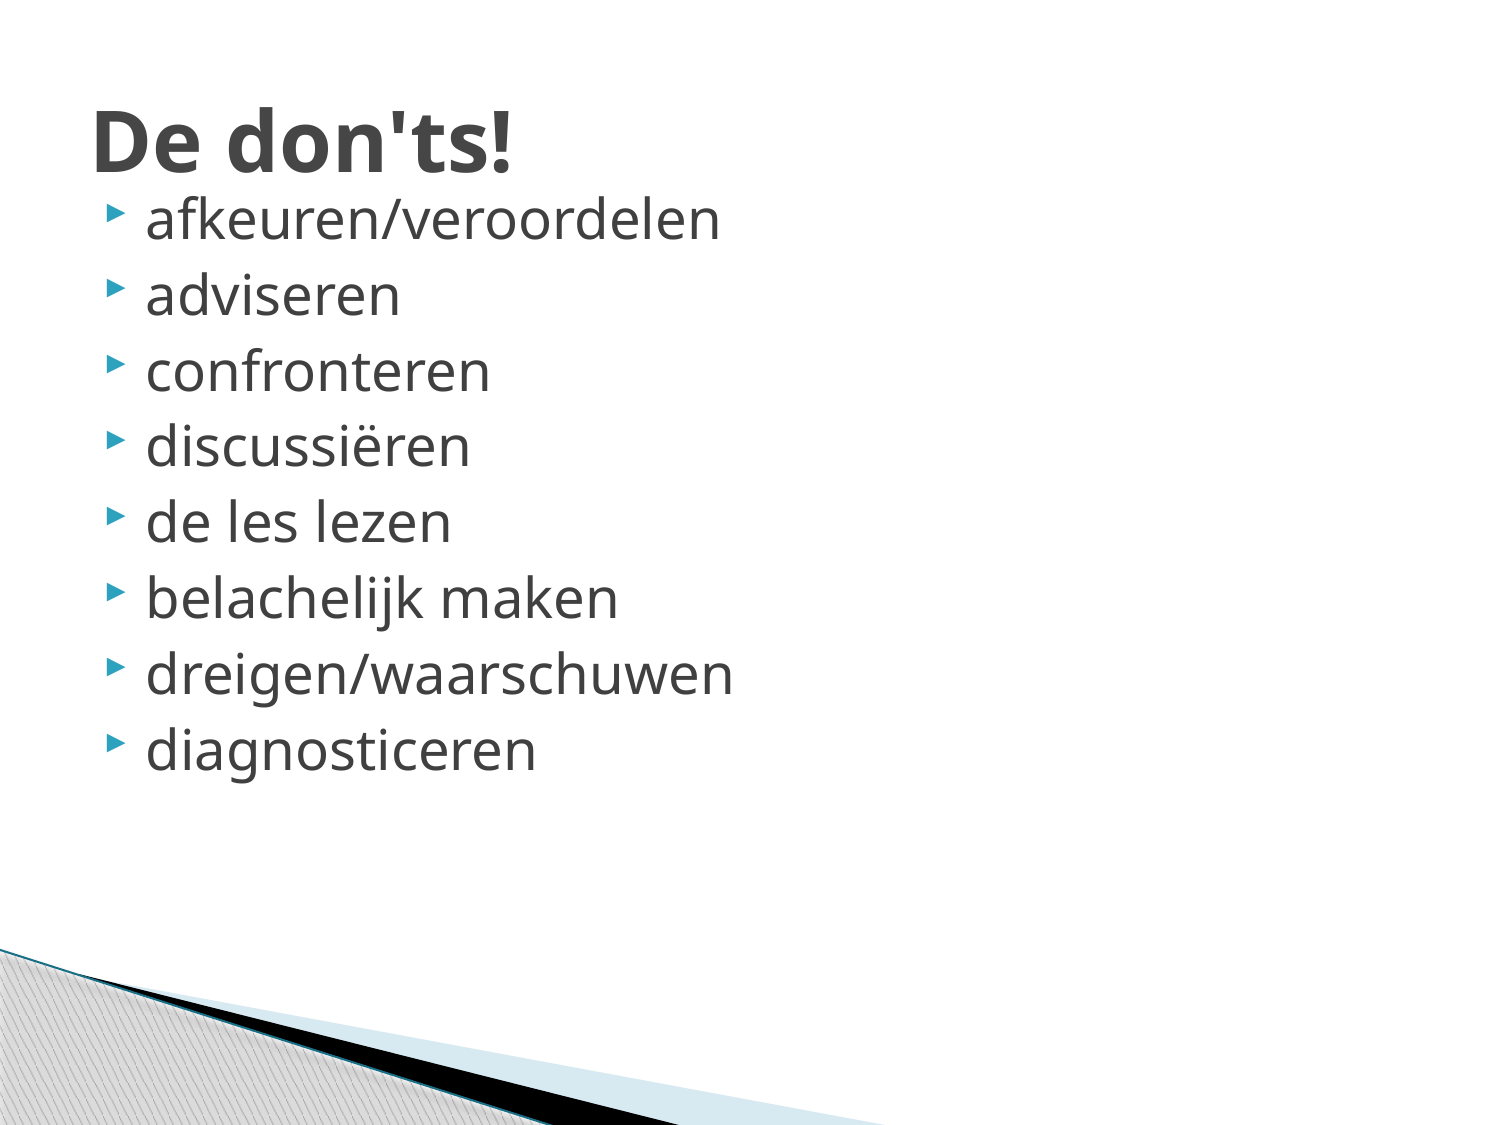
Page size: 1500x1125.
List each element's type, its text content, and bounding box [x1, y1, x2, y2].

list afkeuren/veroordelen adviseren confronteren discussiëren de les lezen belachelijk maken dreigen/waarschuwen diagnosticeren [70, 175, 1421, 1032]
title De don'ts! [75, 45, 1425, 233]
